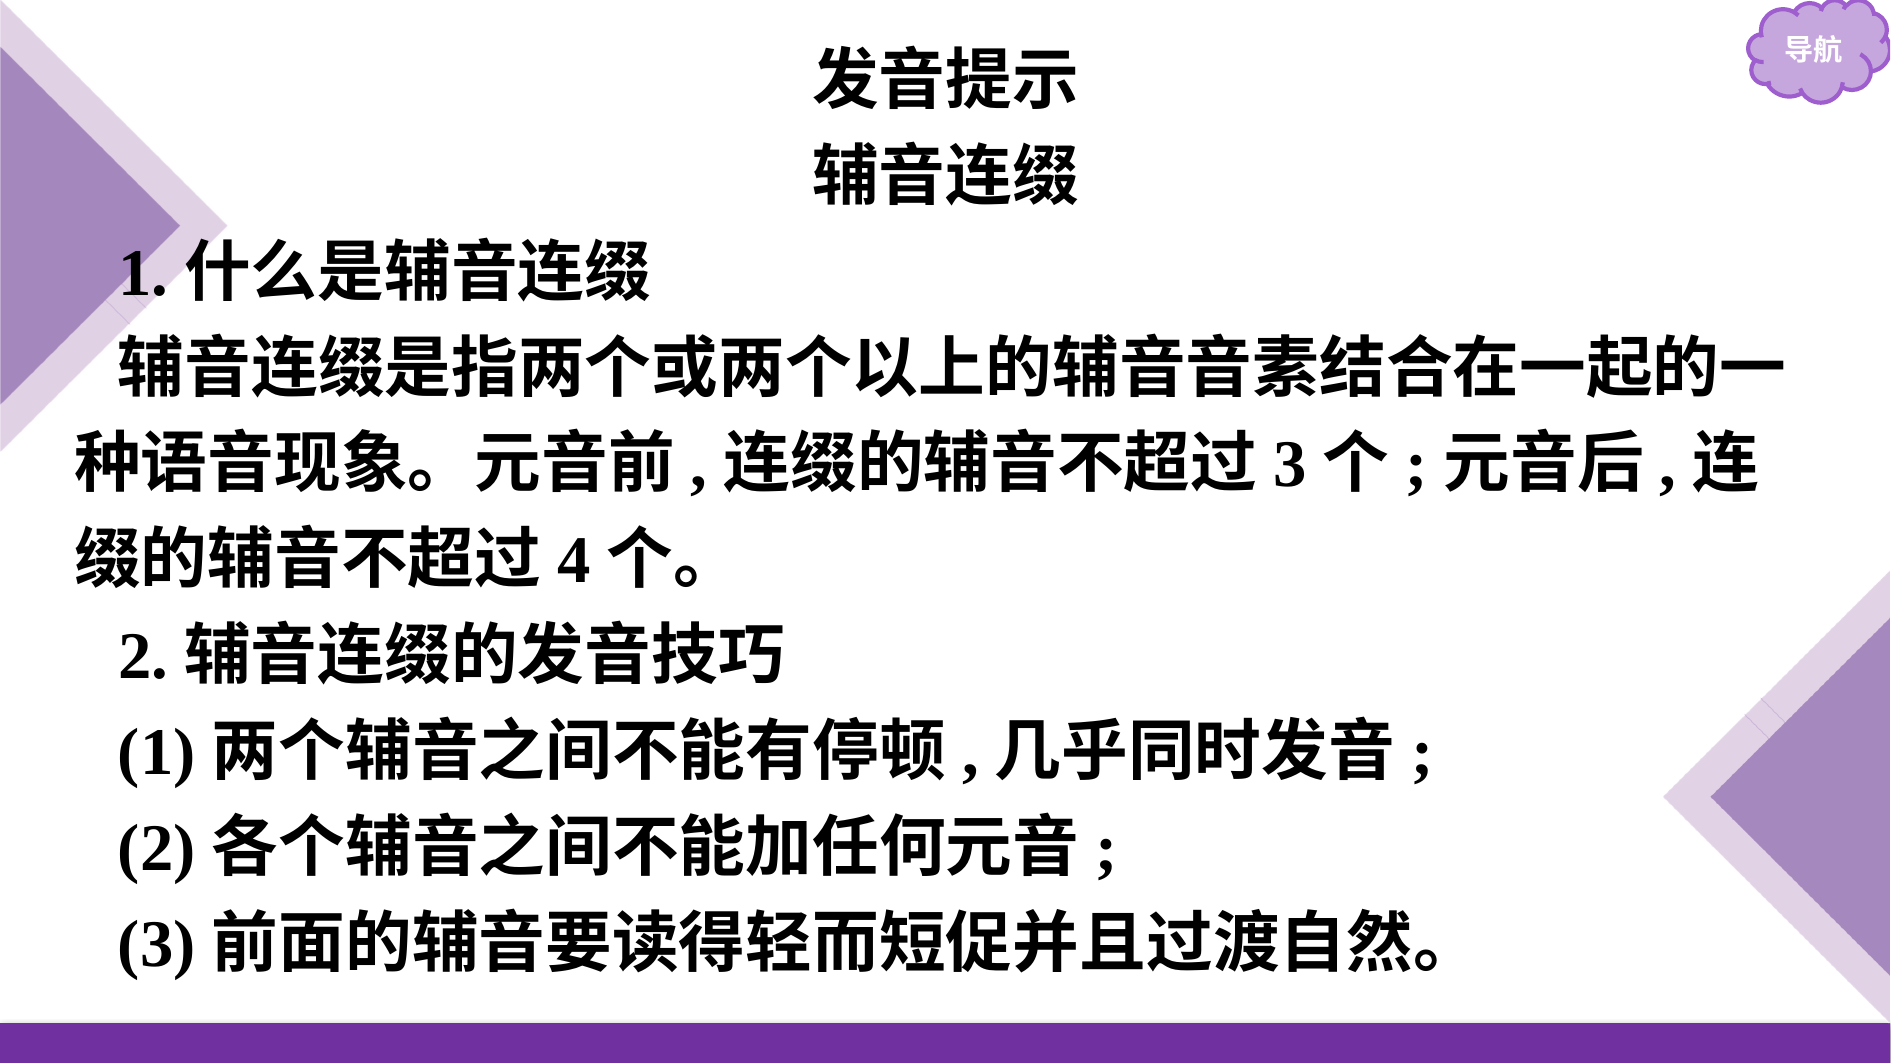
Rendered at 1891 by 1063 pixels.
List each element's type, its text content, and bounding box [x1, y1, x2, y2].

picture [1, 0, 230, 451]
picture [1660, 570, 1890, 1024]
text_box 发音提示 辅音连缀 1.什么是辅音连缀 辅音连缀是指两个或两个以上的辅音音素结合在一起的一种语音现象。元音前,连缀的辅音不超过3个;元音后,连缀的辅音不超过4个。 2.辅音连缀的发音技巧 (1)两个辅音之间不能有停顿,几乎同时发音; (2)各个辅音之间不能加任何元音; (3)前面的辅音要读得轻而短促并且过渡自然。 [59, 13, 1833, 988]
